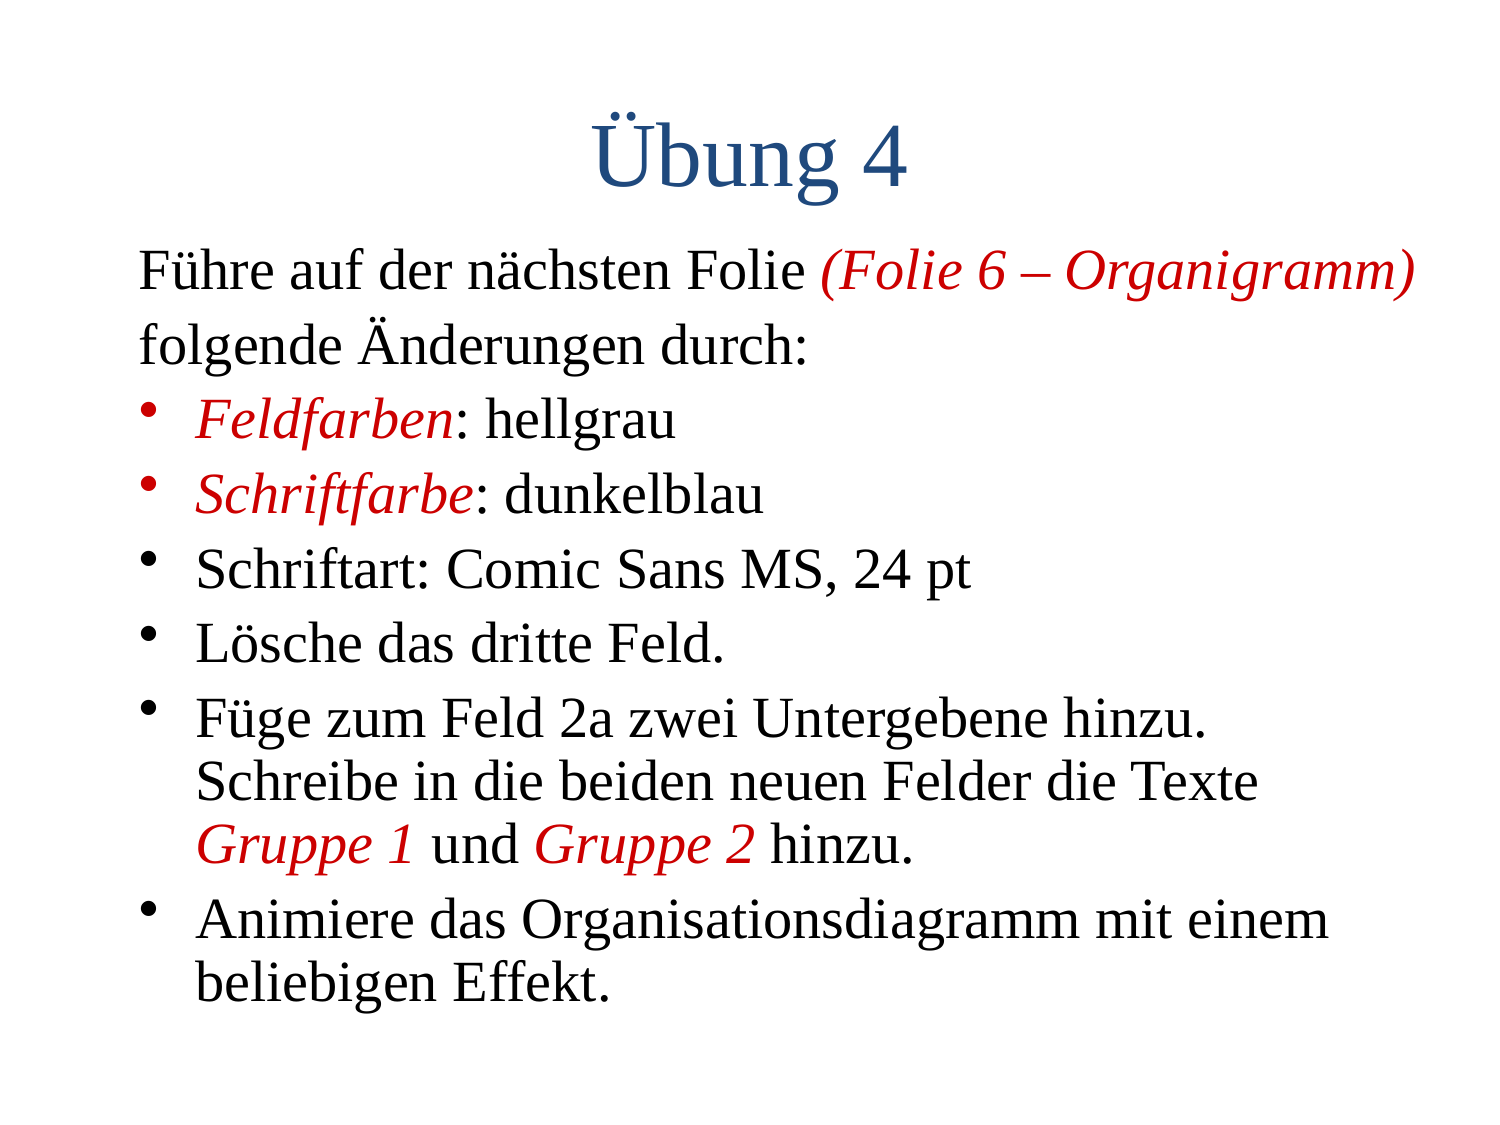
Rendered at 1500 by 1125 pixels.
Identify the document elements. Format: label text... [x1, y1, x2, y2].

list Führe auf der nächsten Folie (Folie 6 – Organigramm) folgende Änderungen durch: Feldfarben: hellgrau Schriftfarbe: dunkelblau Schriftart: Comic Sans MS, 24 pt Lösche das dritte Feld. Füge zum Feld 2a zwei Untergebene hinzu. Schreibe in die beiden neuen Felder die Texte Gruppe 1 und Gruppe 2 hinzu. Animiere das Organisationsdiagramm mit einem beliebigen Effekt. [123, 231, 1436, 1048]
title Übung 4 [111, 77, 1388, 222]
